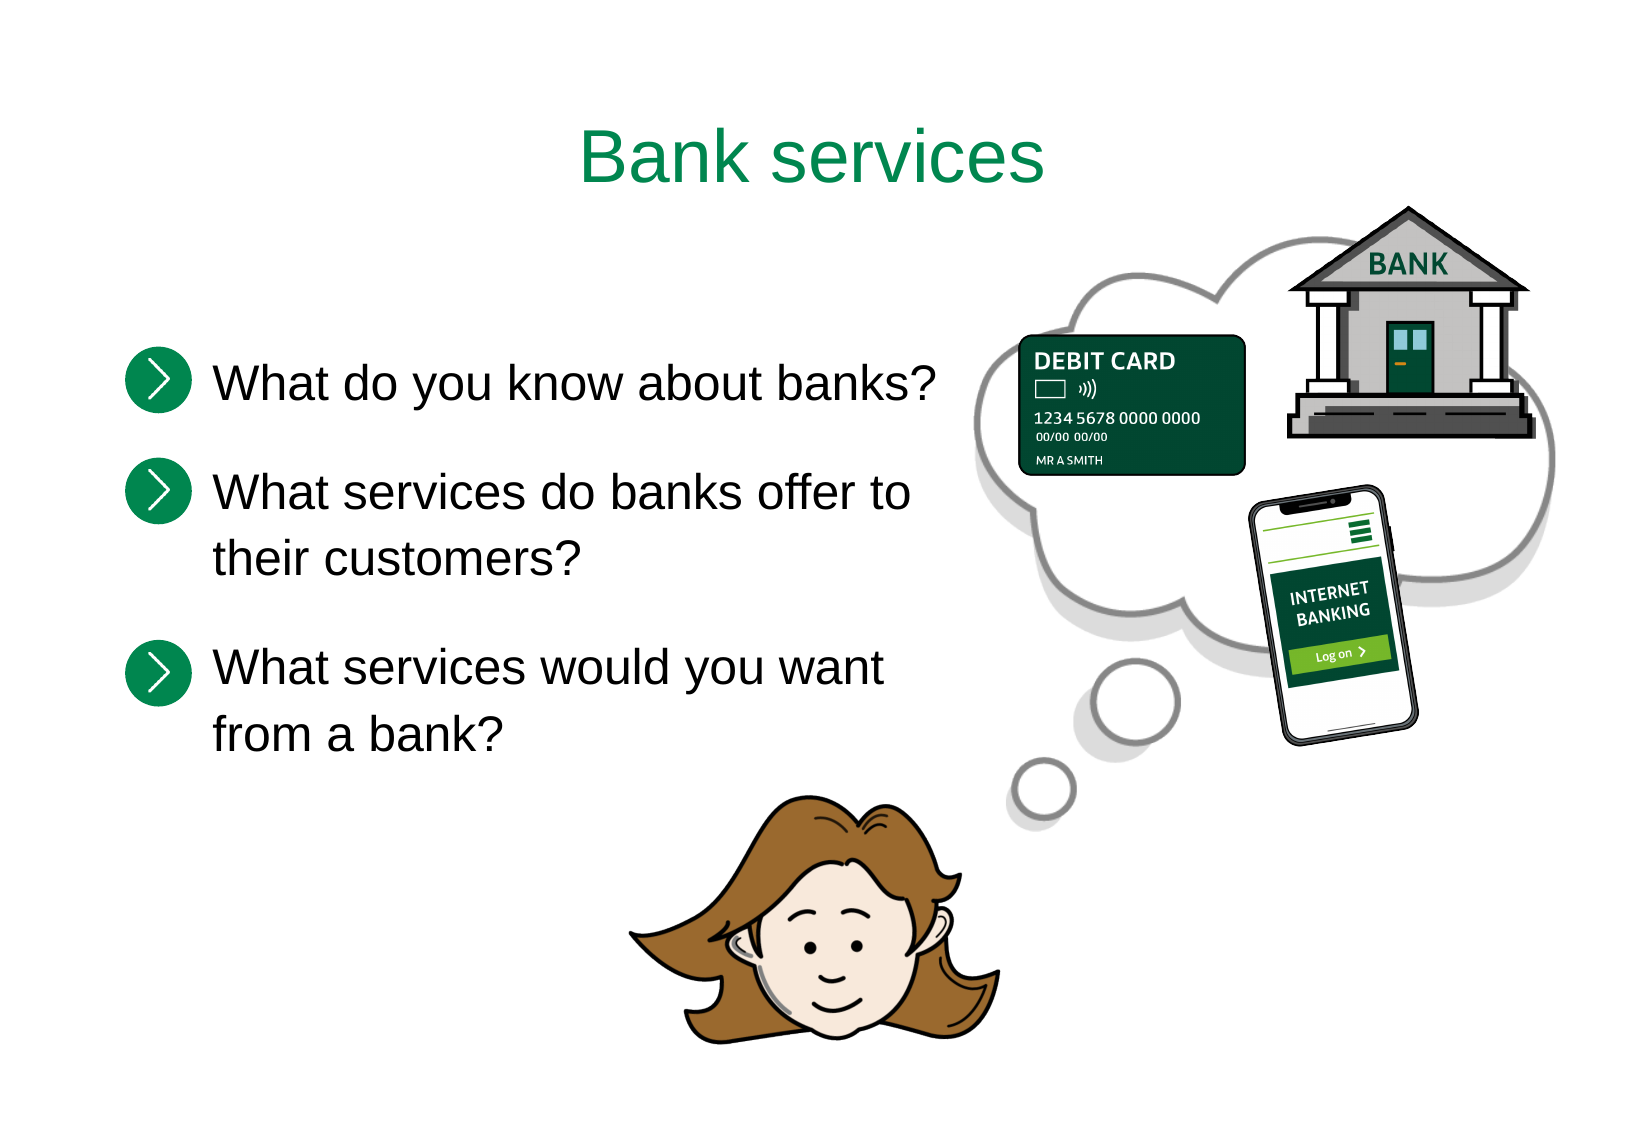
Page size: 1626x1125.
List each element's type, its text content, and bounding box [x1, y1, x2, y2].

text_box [124, 639, 193, 707]
picture [621, 205, 1557, 1057]
title Bank services [0, 118, 1625, 199]
text_box What do you know about banks? What services do banks offer to their customers? What services would you want from a bank? [197, 336, 968, 769]
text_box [124, 346, 193, 414]
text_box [124, 457, 193, 525]
